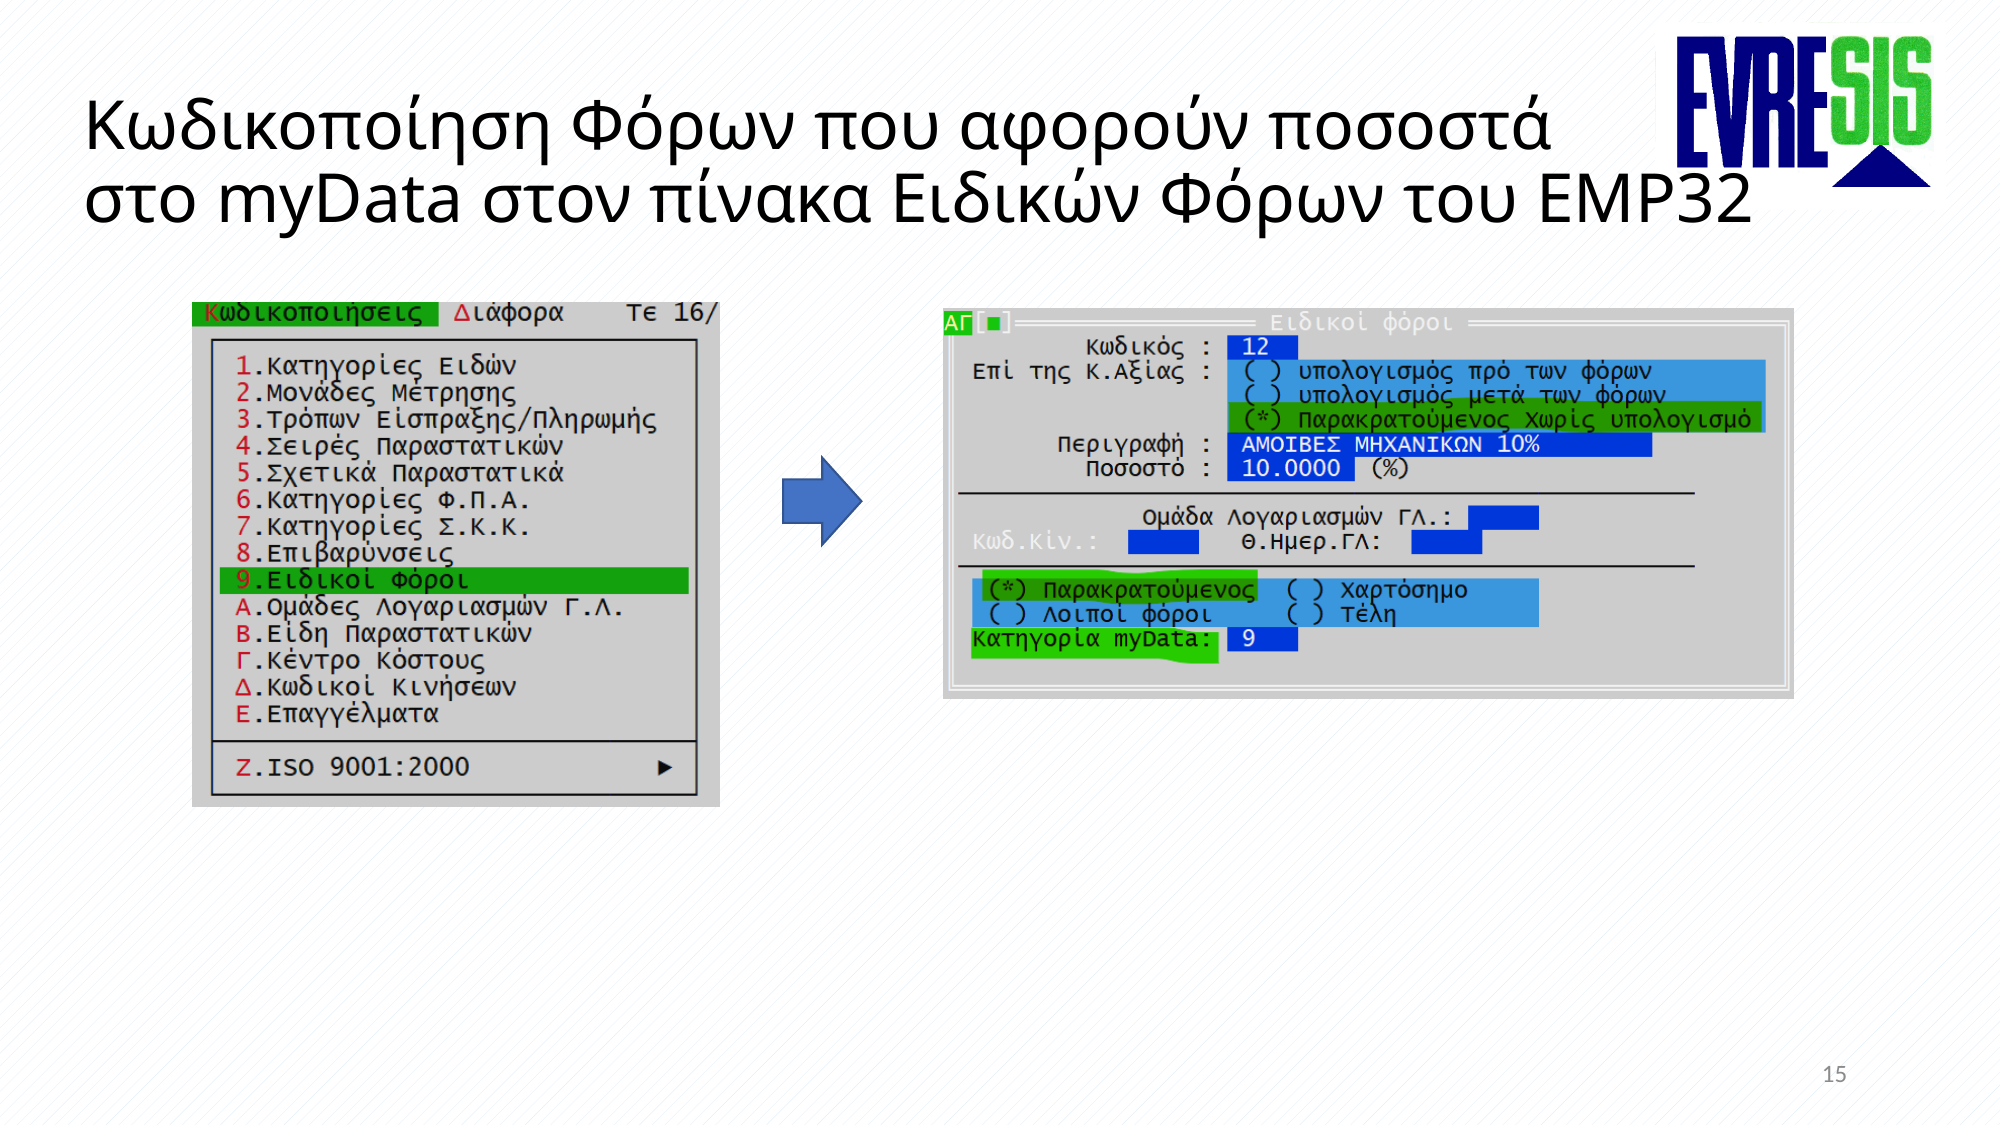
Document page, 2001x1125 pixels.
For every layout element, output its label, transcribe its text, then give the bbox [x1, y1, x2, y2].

text_box [782, 454, 863, 548]
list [943, 308, 1794, 699]
slide_number 15 [1412, 1042, 1863, 1103]
title Κωδικοποίηση Φόρων που αφορούν ποσοστά στο myData στον πίνακα Ειδικών Φόρων του EMP32 [68, 55, 1794, 273]
picture [1655, 22, 1946, 210]
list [192, 302, 720, 807]
